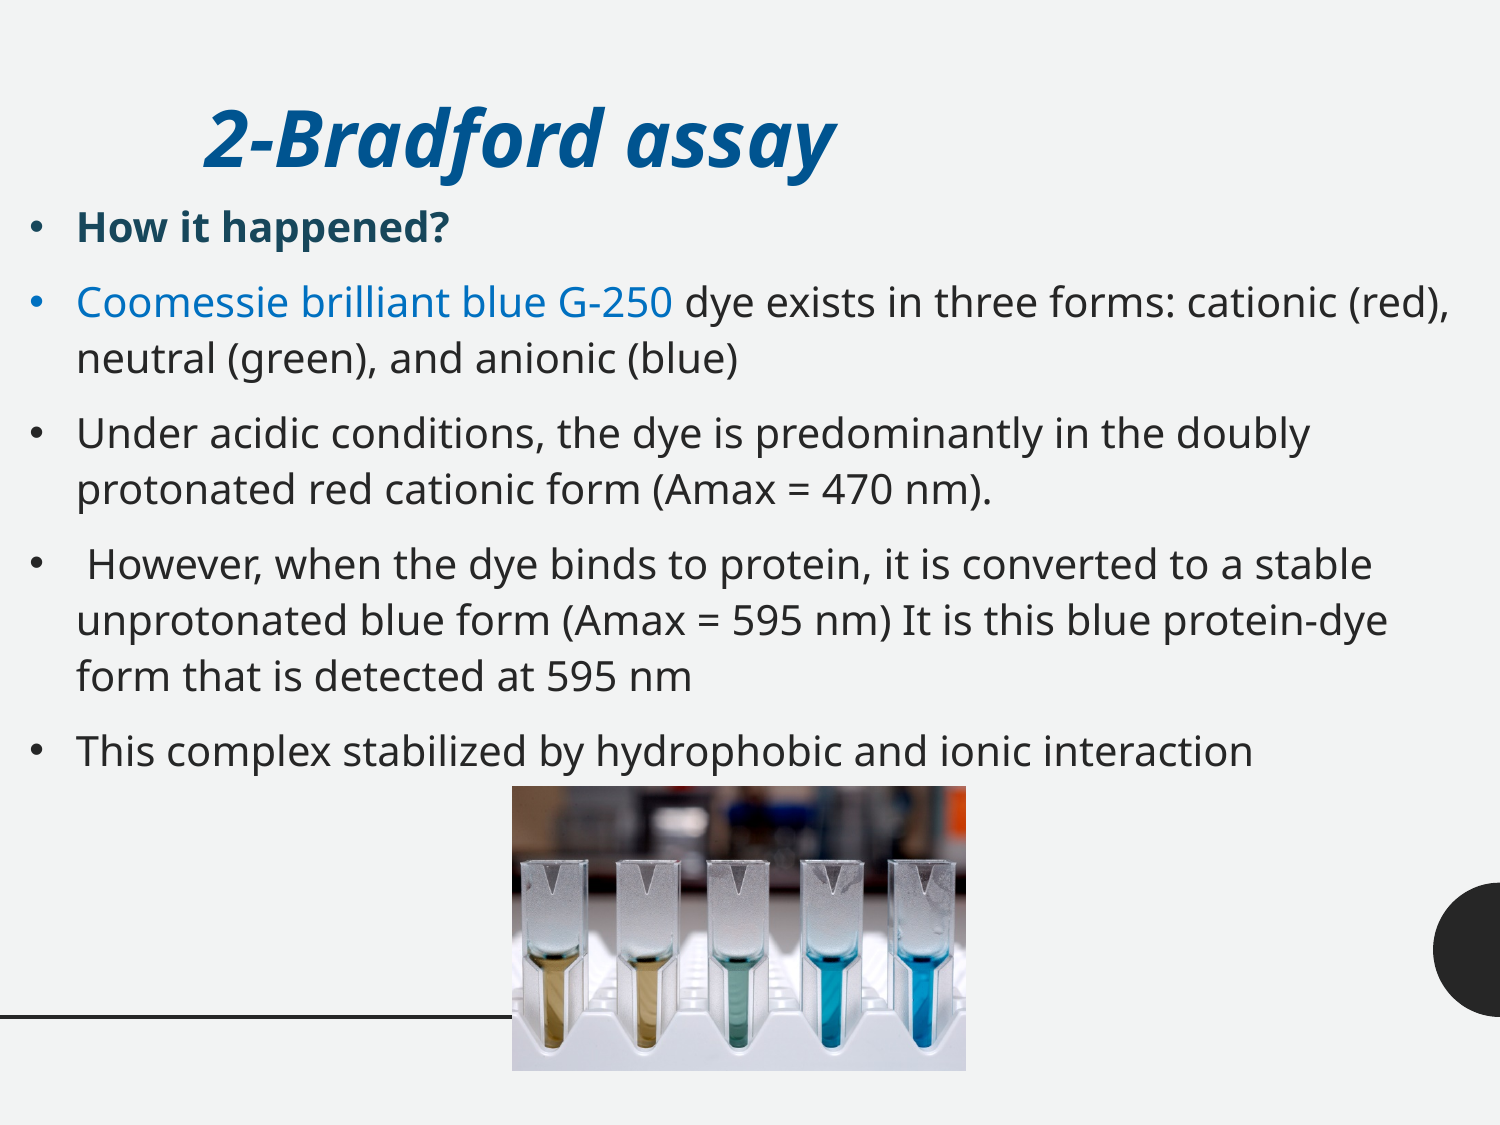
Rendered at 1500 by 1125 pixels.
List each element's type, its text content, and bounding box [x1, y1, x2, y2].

picture [512, 786, 966, 1071]
title 2-Bradford assay [93, 91, 850, 187]
list How it happened? Coomessie brilliant blue G-250 dye exists in three forms: cationic (red), neutral (green), and anionic (blue) Under acidic conditions, the dye is predominantly in the doubly protonated red cationic form (Amax = 470 nm). However, when the dye binds to protein, it is converted to a stable unprotonated blue form (Amax = 595 nm) It is this blue protein-dye form that is detected at 595 nm This complex stabilized by hydrophobic and ionic interaction [14, 187, 1500, 985]
